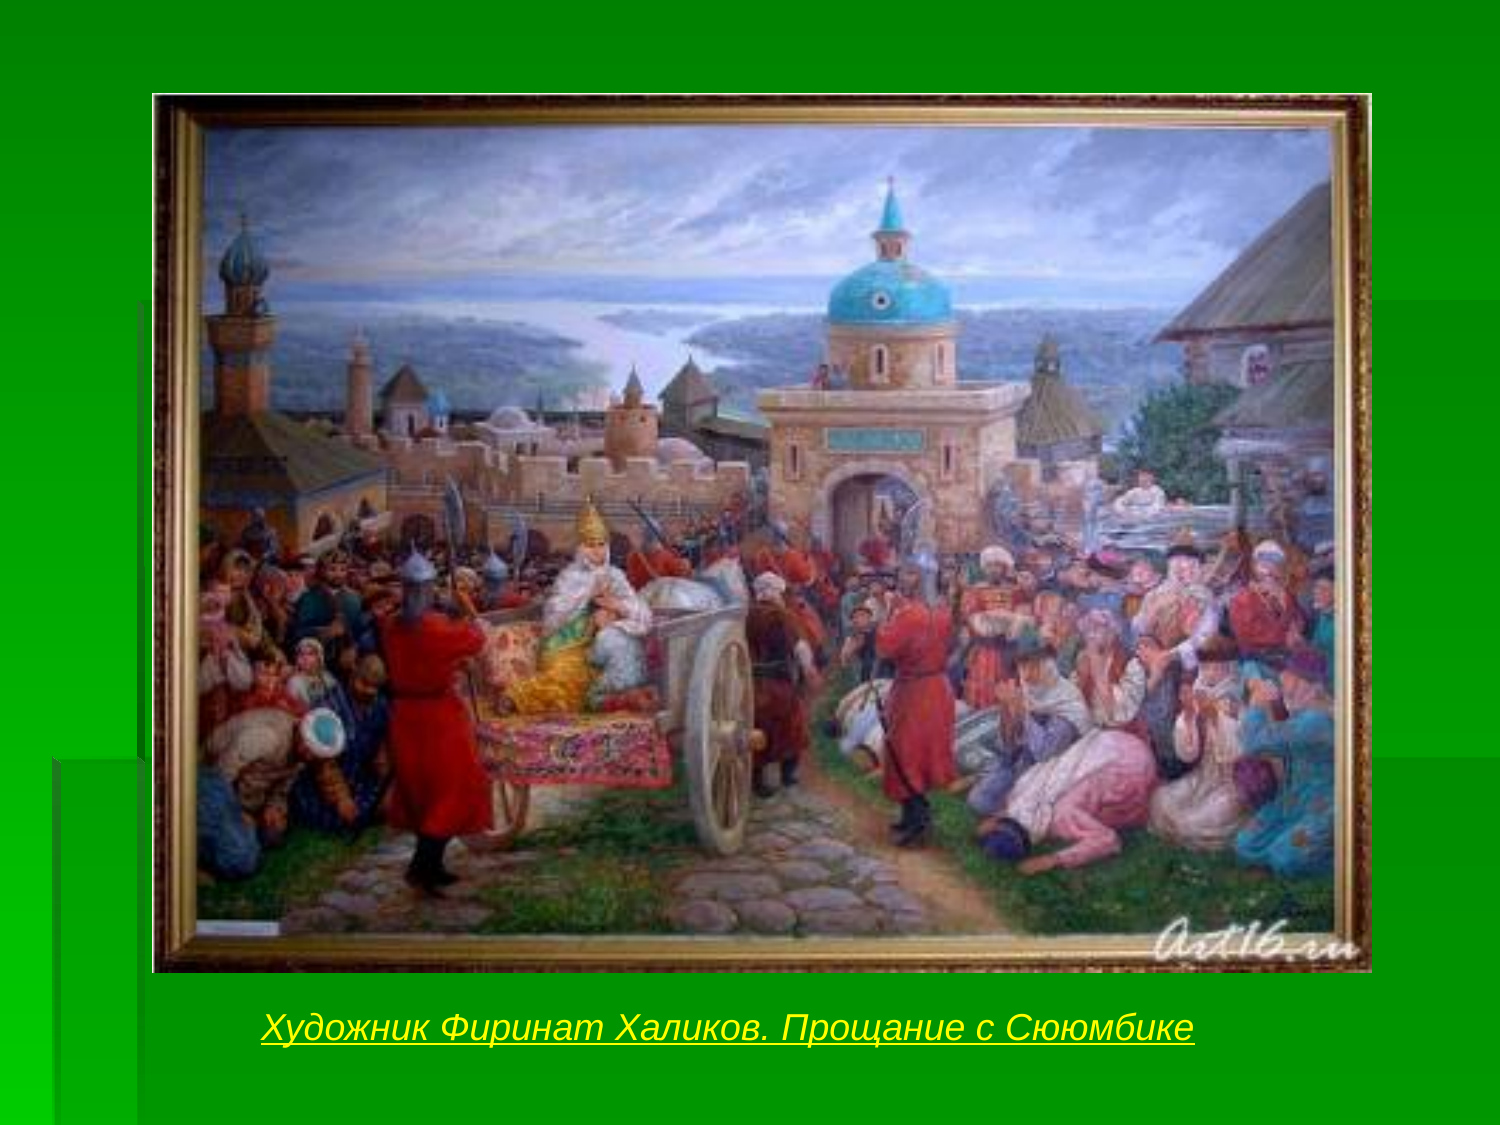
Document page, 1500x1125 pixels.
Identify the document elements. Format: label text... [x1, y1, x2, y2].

text_box Художник Фиринат Халиков. Прощание с Сююмбике [246, 996, 1360, 1056]
picture [152, 93, 1372, 973]
